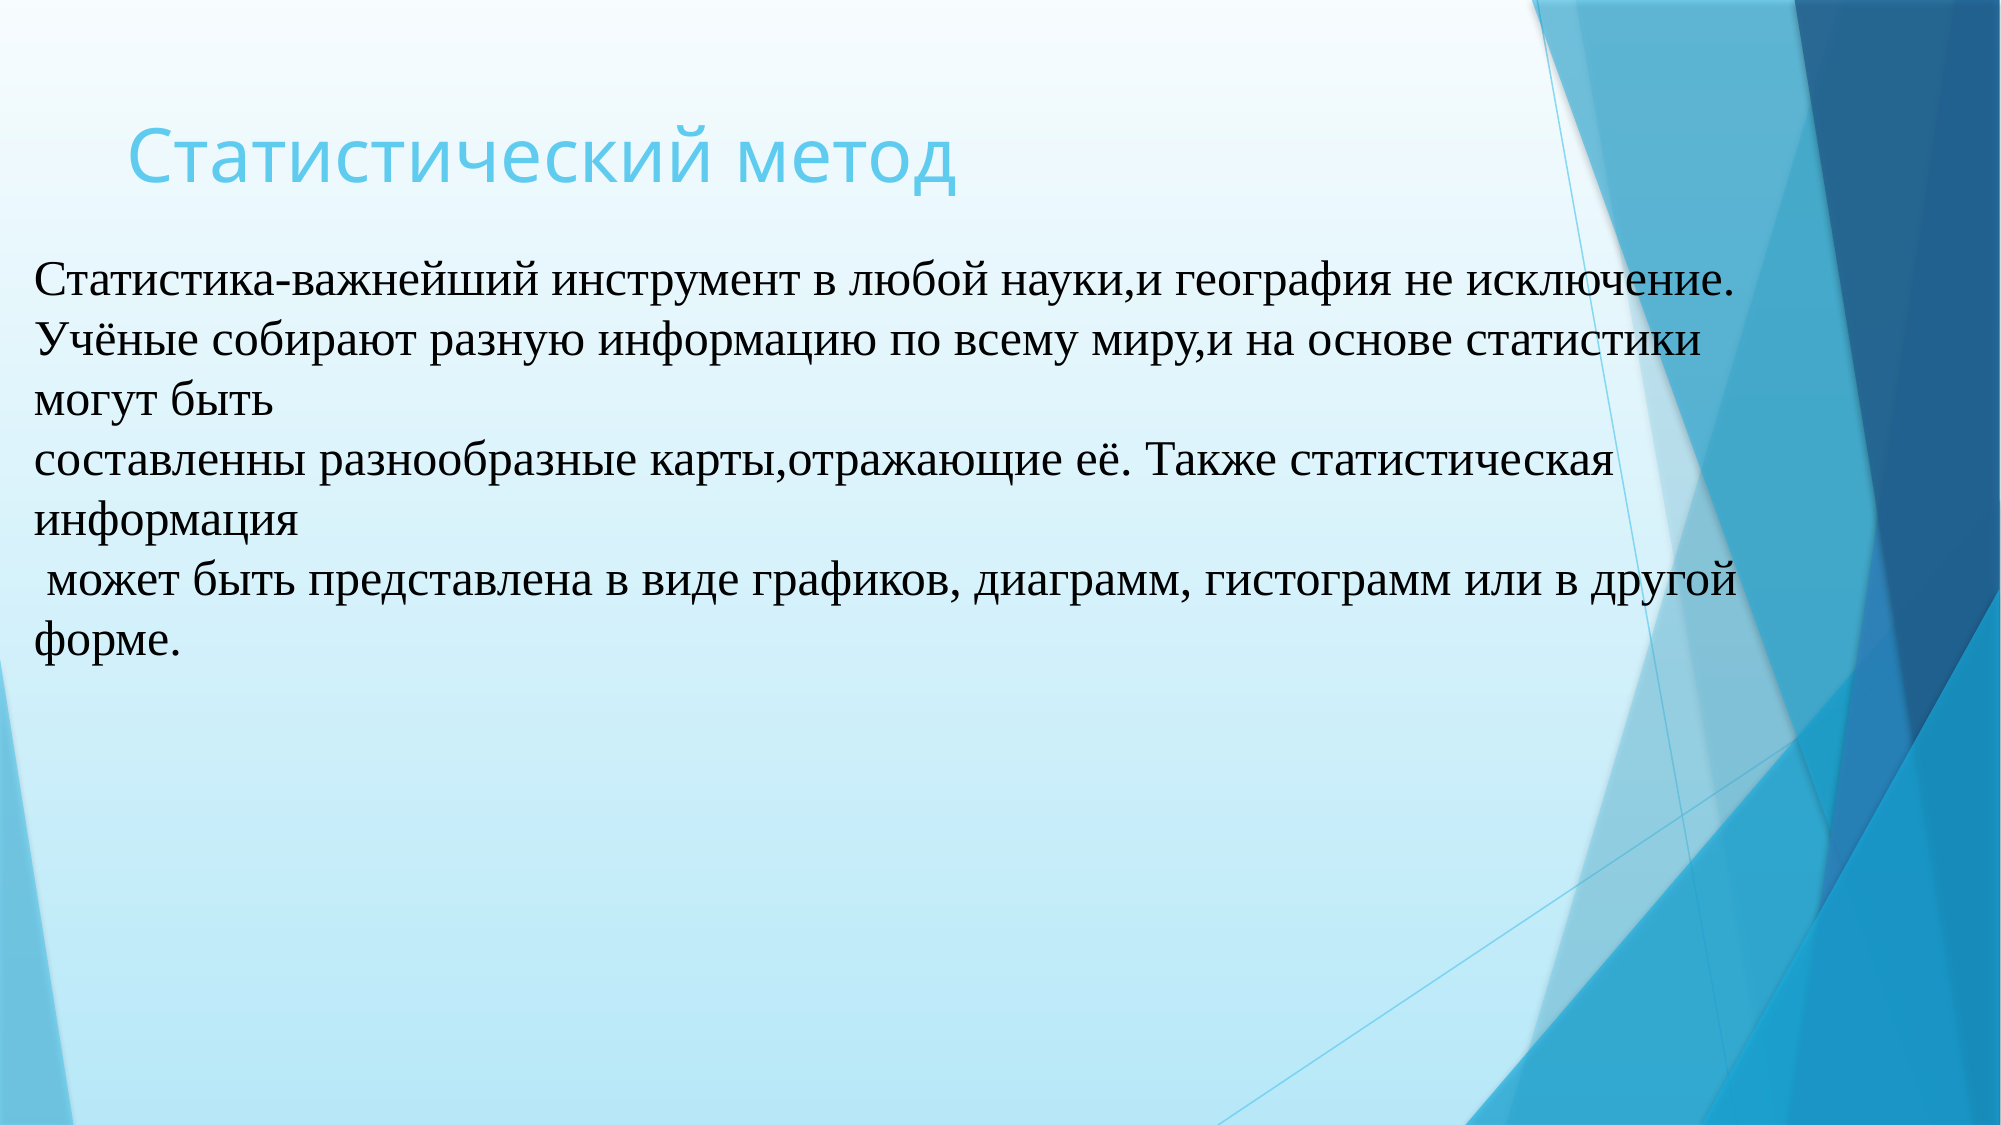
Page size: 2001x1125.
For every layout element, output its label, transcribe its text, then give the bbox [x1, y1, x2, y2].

text_box Статистика-важнейший инструмент в любой науки,и география не исключение. Учёные собирают разную информацию по всему миру,и на основе статистики могут быть составленны разнообразные карты,отражающие её. Также статистическая информация может быть представлена в виде графиков, диаграмм, гистограмм или в другой форме. [19, 238, 1761, 673]
title Статистический метод [111, 99, 1522, 238]
